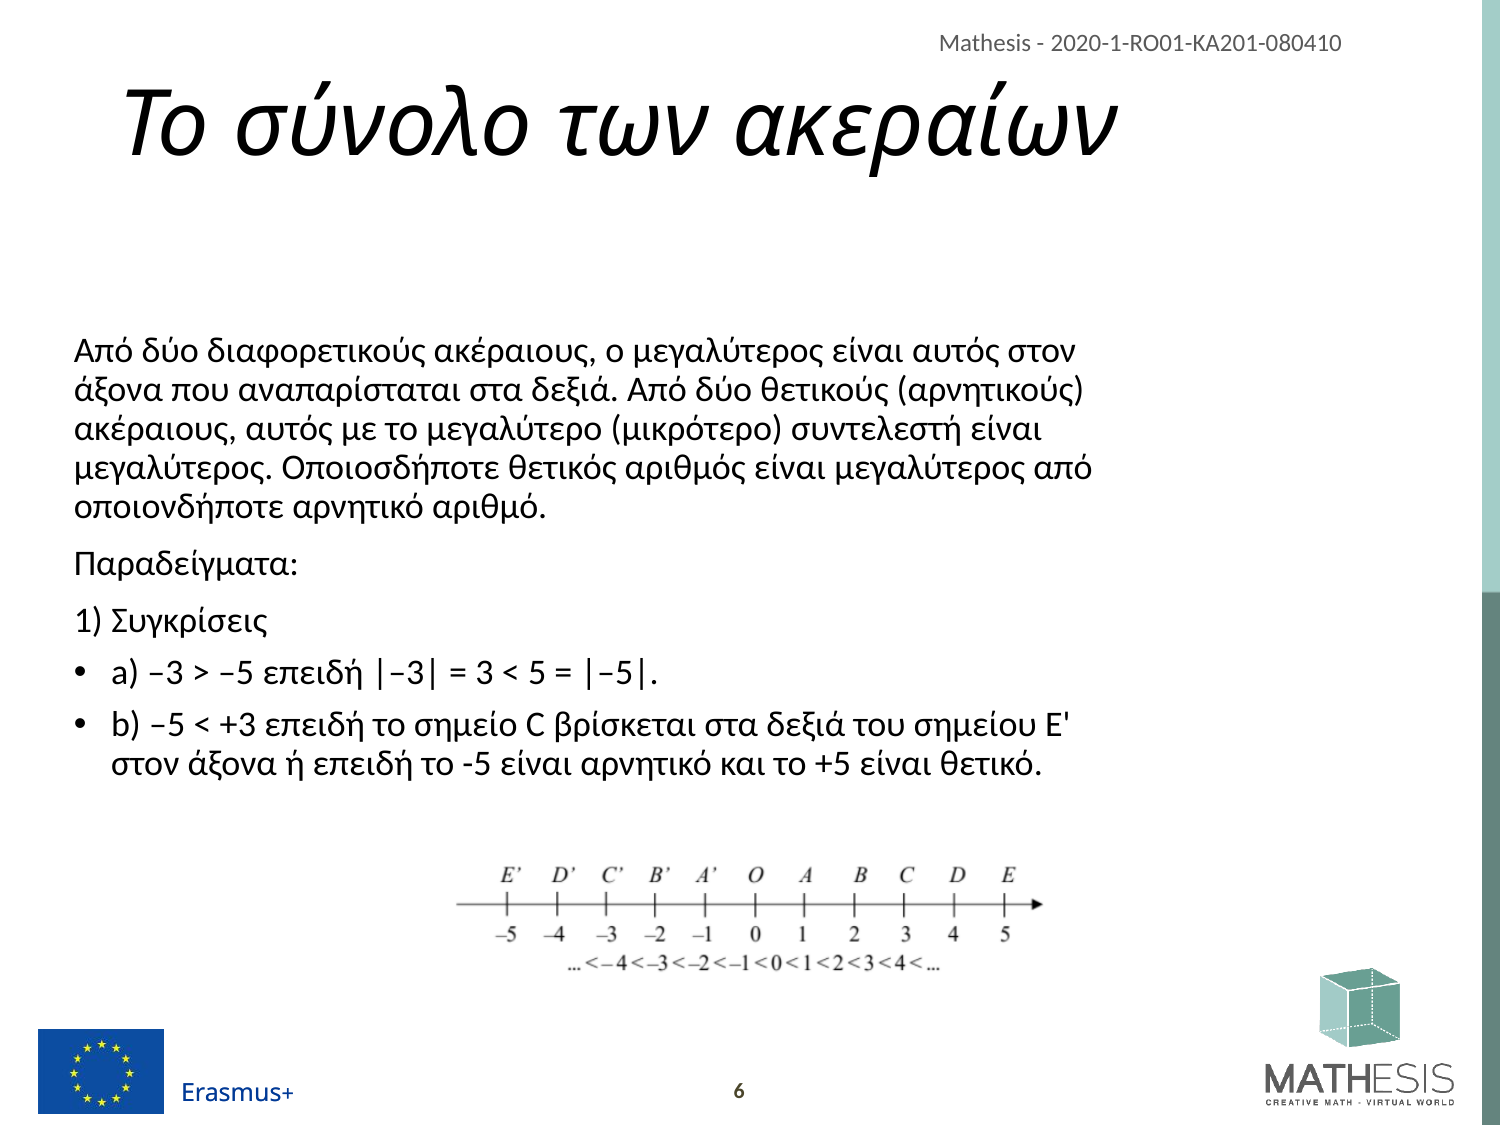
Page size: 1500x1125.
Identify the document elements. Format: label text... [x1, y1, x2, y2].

list Από δύο διαφορετικούς ακέραιους, ο μεγαλύτερος είναι αυτός στον άξονα που αναπαρίσταται στα δεξιά. Από δύο θετικούς (αρνητικούς) ακέραιους, αυτός με το μεγαλύτερο (μικρότερο) συντελεστή είναι μεγαλύτερος. Οποιοσδήποτε θετικός αριθμός είναι μεγαλύτερος από οποιονδήποτε αρνητικό αριθμό. Παραδείγματα: 1) Συγκρίσεις a) –3 > –5 επειδή |–3| = 3 < 5 = |–5|. b) –5 < +3 επειδή το σημείο C βρίσκεται στα δεξιά του σημείου E' στον άξονα ή επειδή το -5 είναι αρνητικό και το +5 είναι θετικό. [58, 324, 1117, 802]
title Το σύνολο των ακεραίων [103, 59, 1397, 278]
picture [443, 848, 1056, 990]
picture [38, 1029, 164, 1114]
